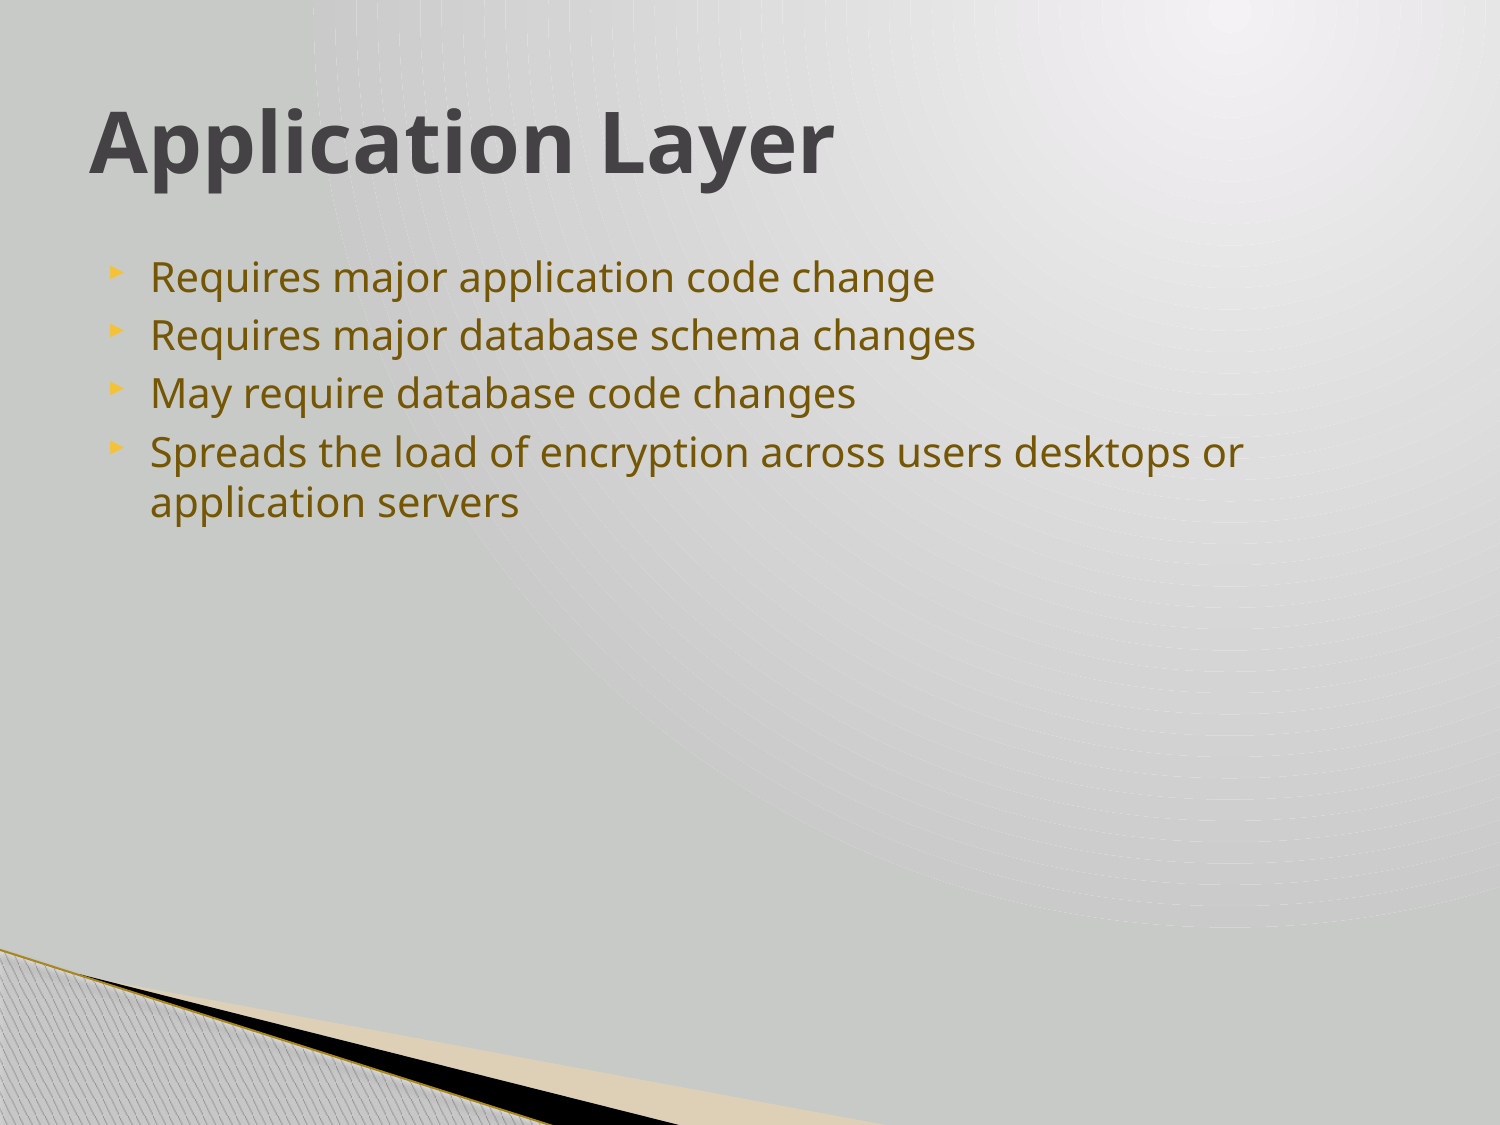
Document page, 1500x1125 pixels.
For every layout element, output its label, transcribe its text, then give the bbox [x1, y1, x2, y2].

list Requires major application code change Requires major database schema changes May require database code changes Spreads the load of encryption across users desktops or application servers [75, 242, 1425, 986]
title Application Layer [75, 45, 1425, 233]
